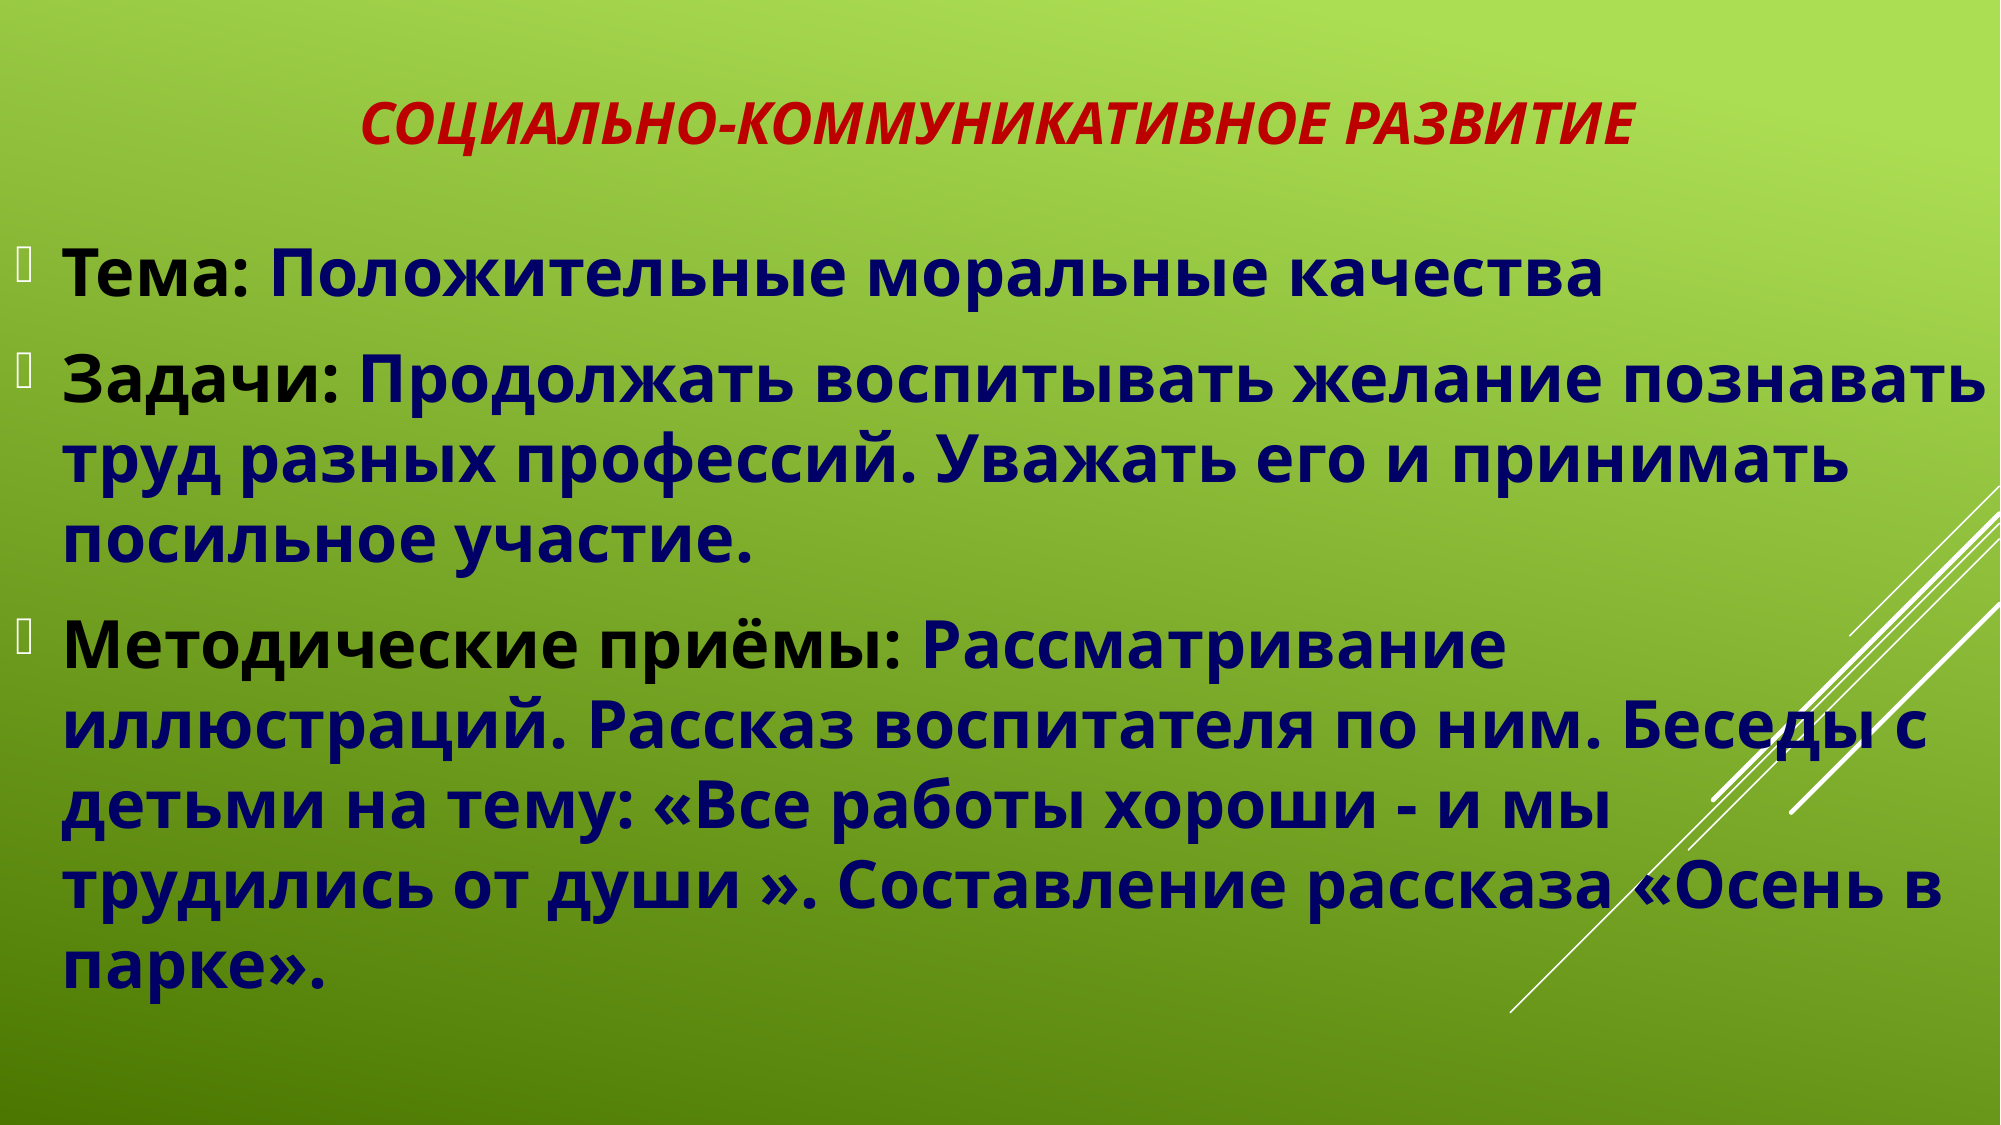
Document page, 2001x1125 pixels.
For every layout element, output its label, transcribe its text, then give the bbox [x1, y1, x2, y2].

list Тема: Положительные моральные качества Задачи: Продолжать воспитывать желание познавать труд разных профессий. Уважать его и принимать посильное участие. Методические приёмы: Рассматривание иллюстраций. Рассказ воспитателя по ним. Беседы с детьми на тему: «Все работы хороши - и мы трудились от души ». Составление рассказа «Осень в парке». [0, 222, 2000, 1093]
text_box СОЦИАЛЬНО-КОММУНИКАТИВНОЕ РАЗВИТИЕ [297, 92, 1698, 219]
